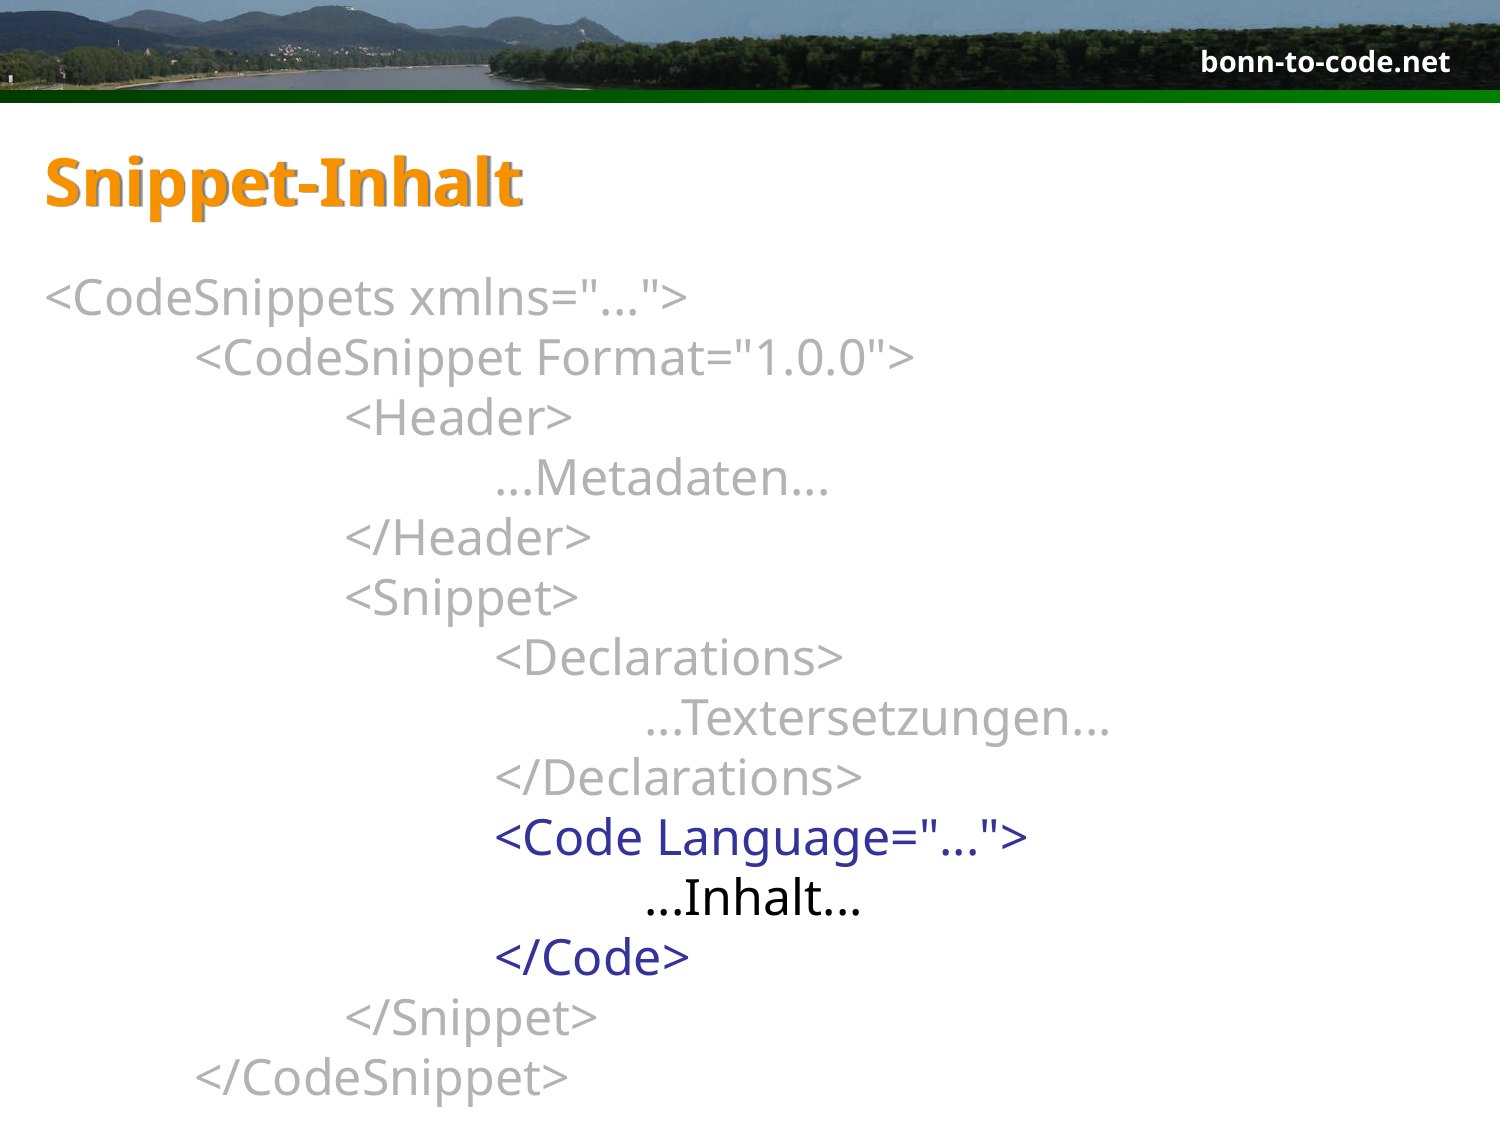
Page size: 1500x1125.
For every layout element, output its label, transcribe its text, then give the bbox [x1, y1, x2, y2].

list <CodeSnippets xmlns="..."> <CodeSnippet Format="1.0.0"> <Header> ...Metadaten... </Header> <Snippet> <Declarations> ...Textersetzungen... </Declarations> <Code Language="..."> ...Inhalt... </Code> </Snippet> </CodeSnippet> [29, 257, 1471, 1114]
title Snippet-Inhalt [29, 101, 1471, 257]
picture [0, 0, 1500, 90]
